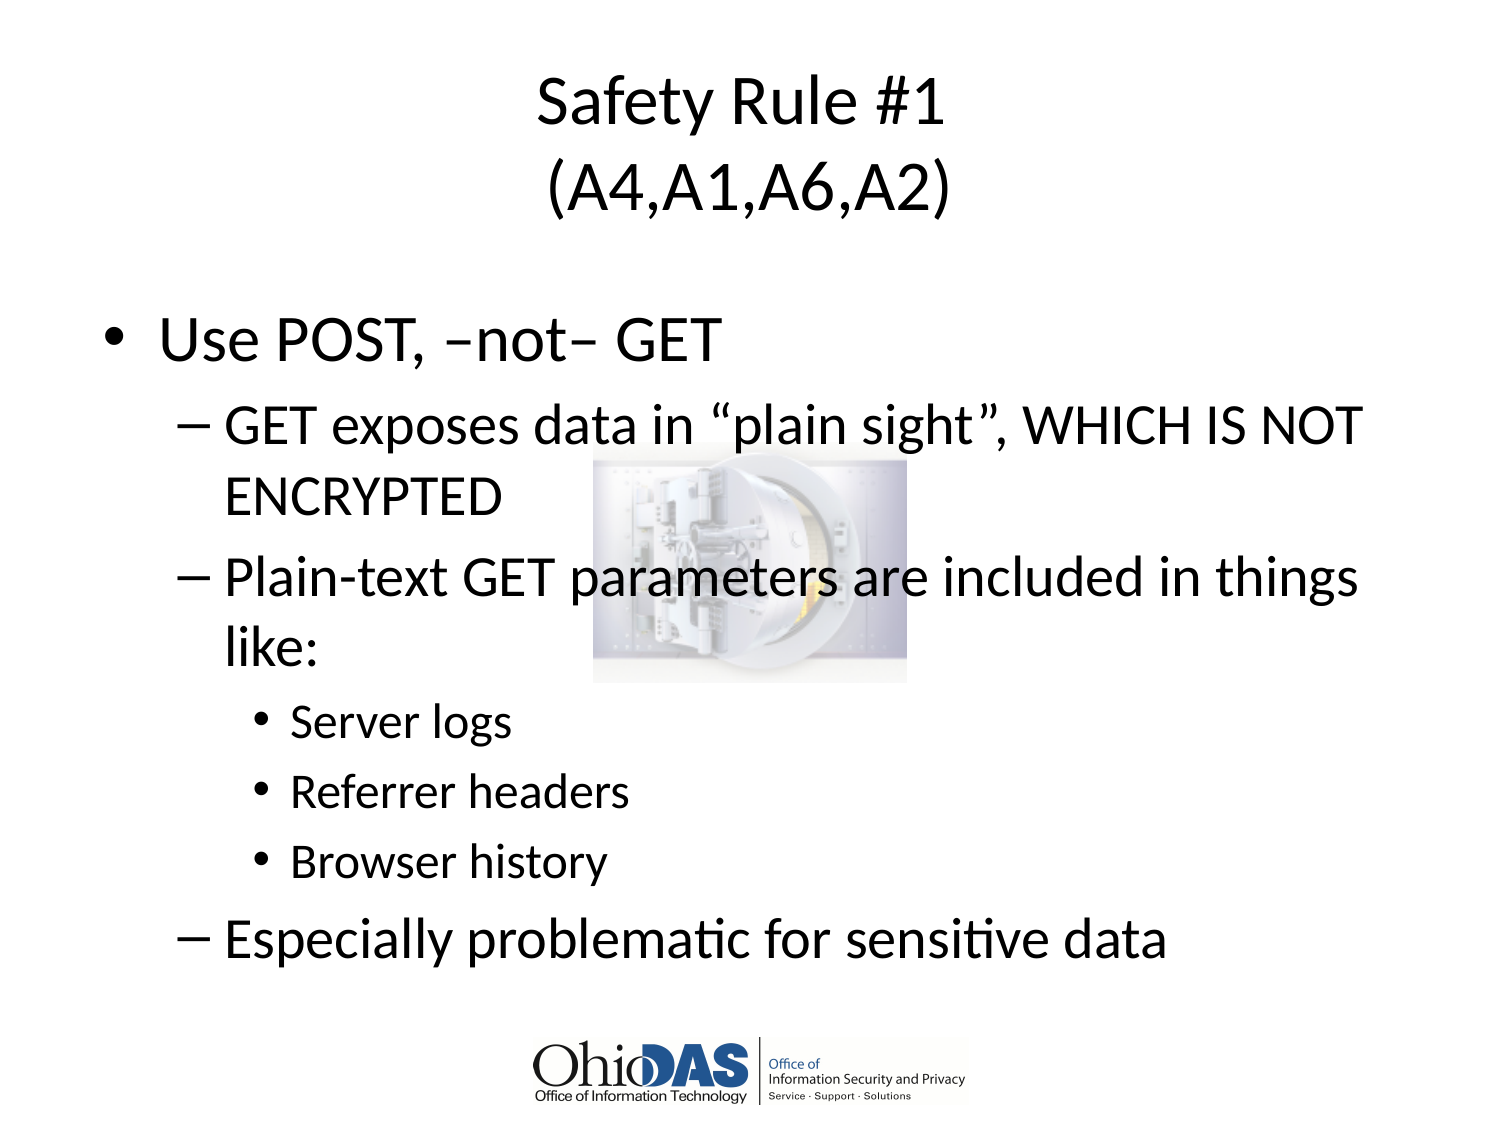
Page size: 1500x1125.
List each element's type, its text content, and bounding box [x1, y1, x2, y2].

list Use POST, –not– GET GET exposes data in “plain sight”, WHICH IS NOT ENCRYPTED Plain-text GET parameters are included in things like: Server logs Referrer headers Browser history Especially problematic for sensitive data [87, 287, 1425, 1013]
picture [533, 1037, 969, 1105]
title Safety Rule #1 (A4,A1,A6,A2) [75, 45, 1425, 233]
